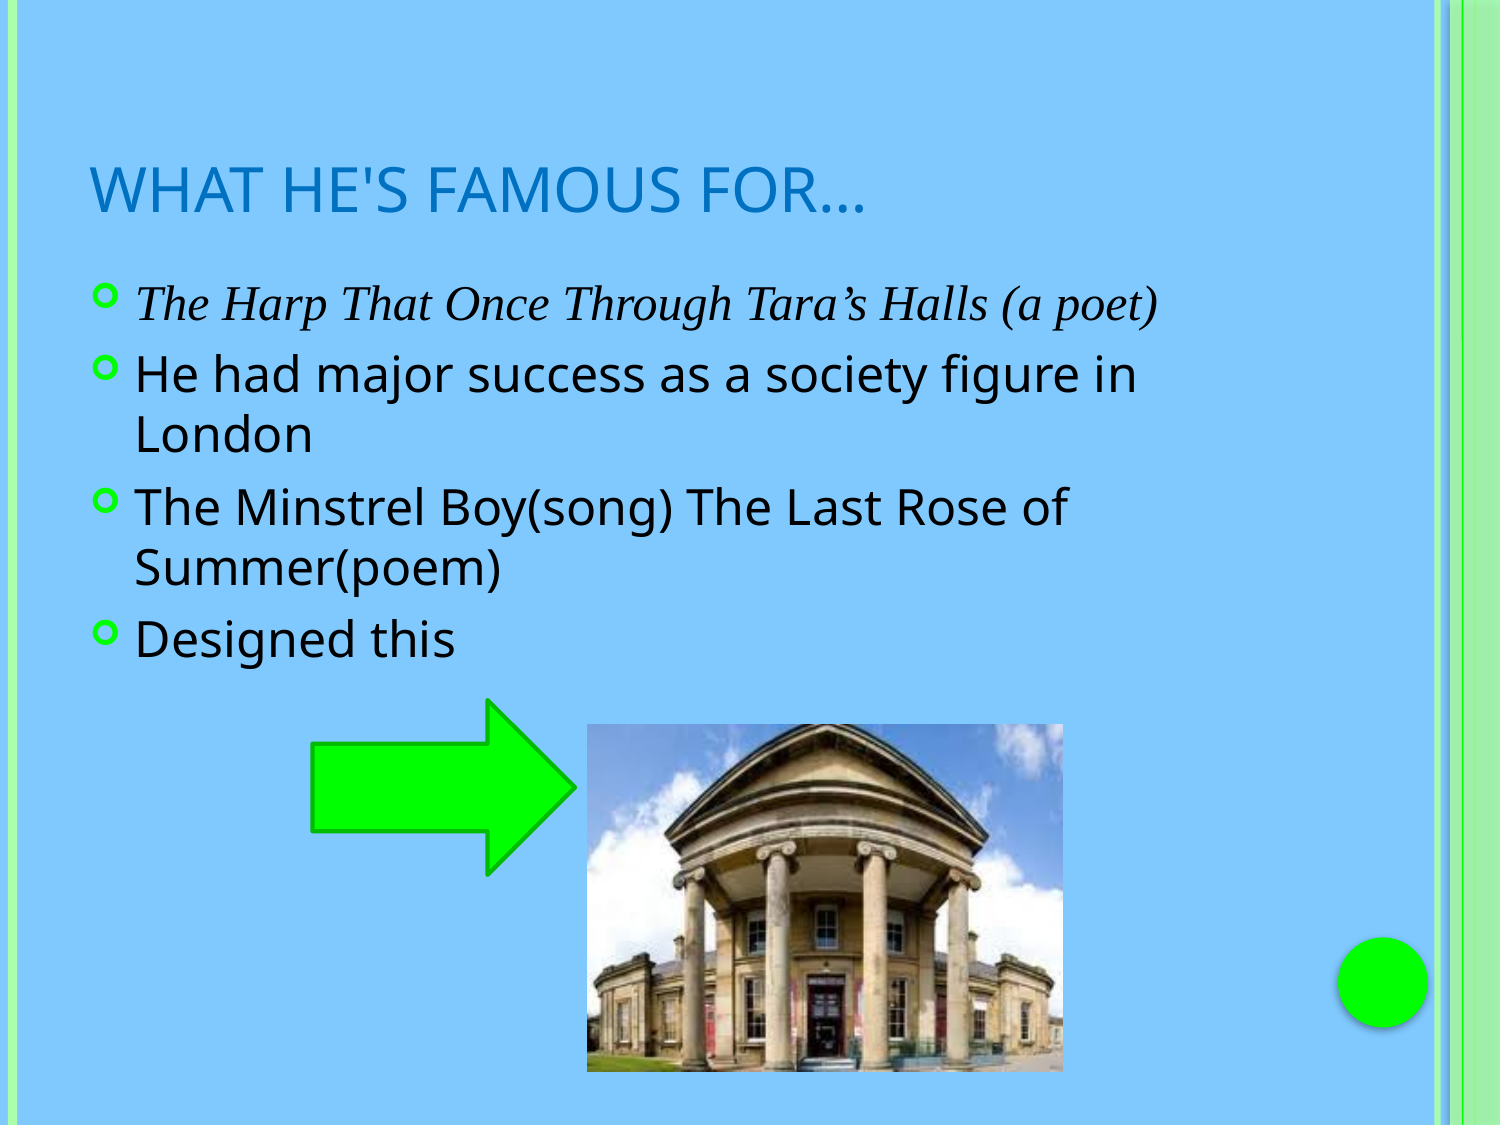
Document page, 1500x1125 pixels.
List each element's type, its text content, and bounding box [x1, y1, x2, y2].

picture [586, 724, 1063, 1073]
title What he's famous for… [75, 45, 1300, 233]
text_box [310, 698, 578, 877]
list The Harp That Once Through Tara’s Halls (a poet) He had major success as a society figure in London The Minstrel Boy(song) The Last Rose of Summer(poem) Designed this [75, 262, 1300, 1062]
